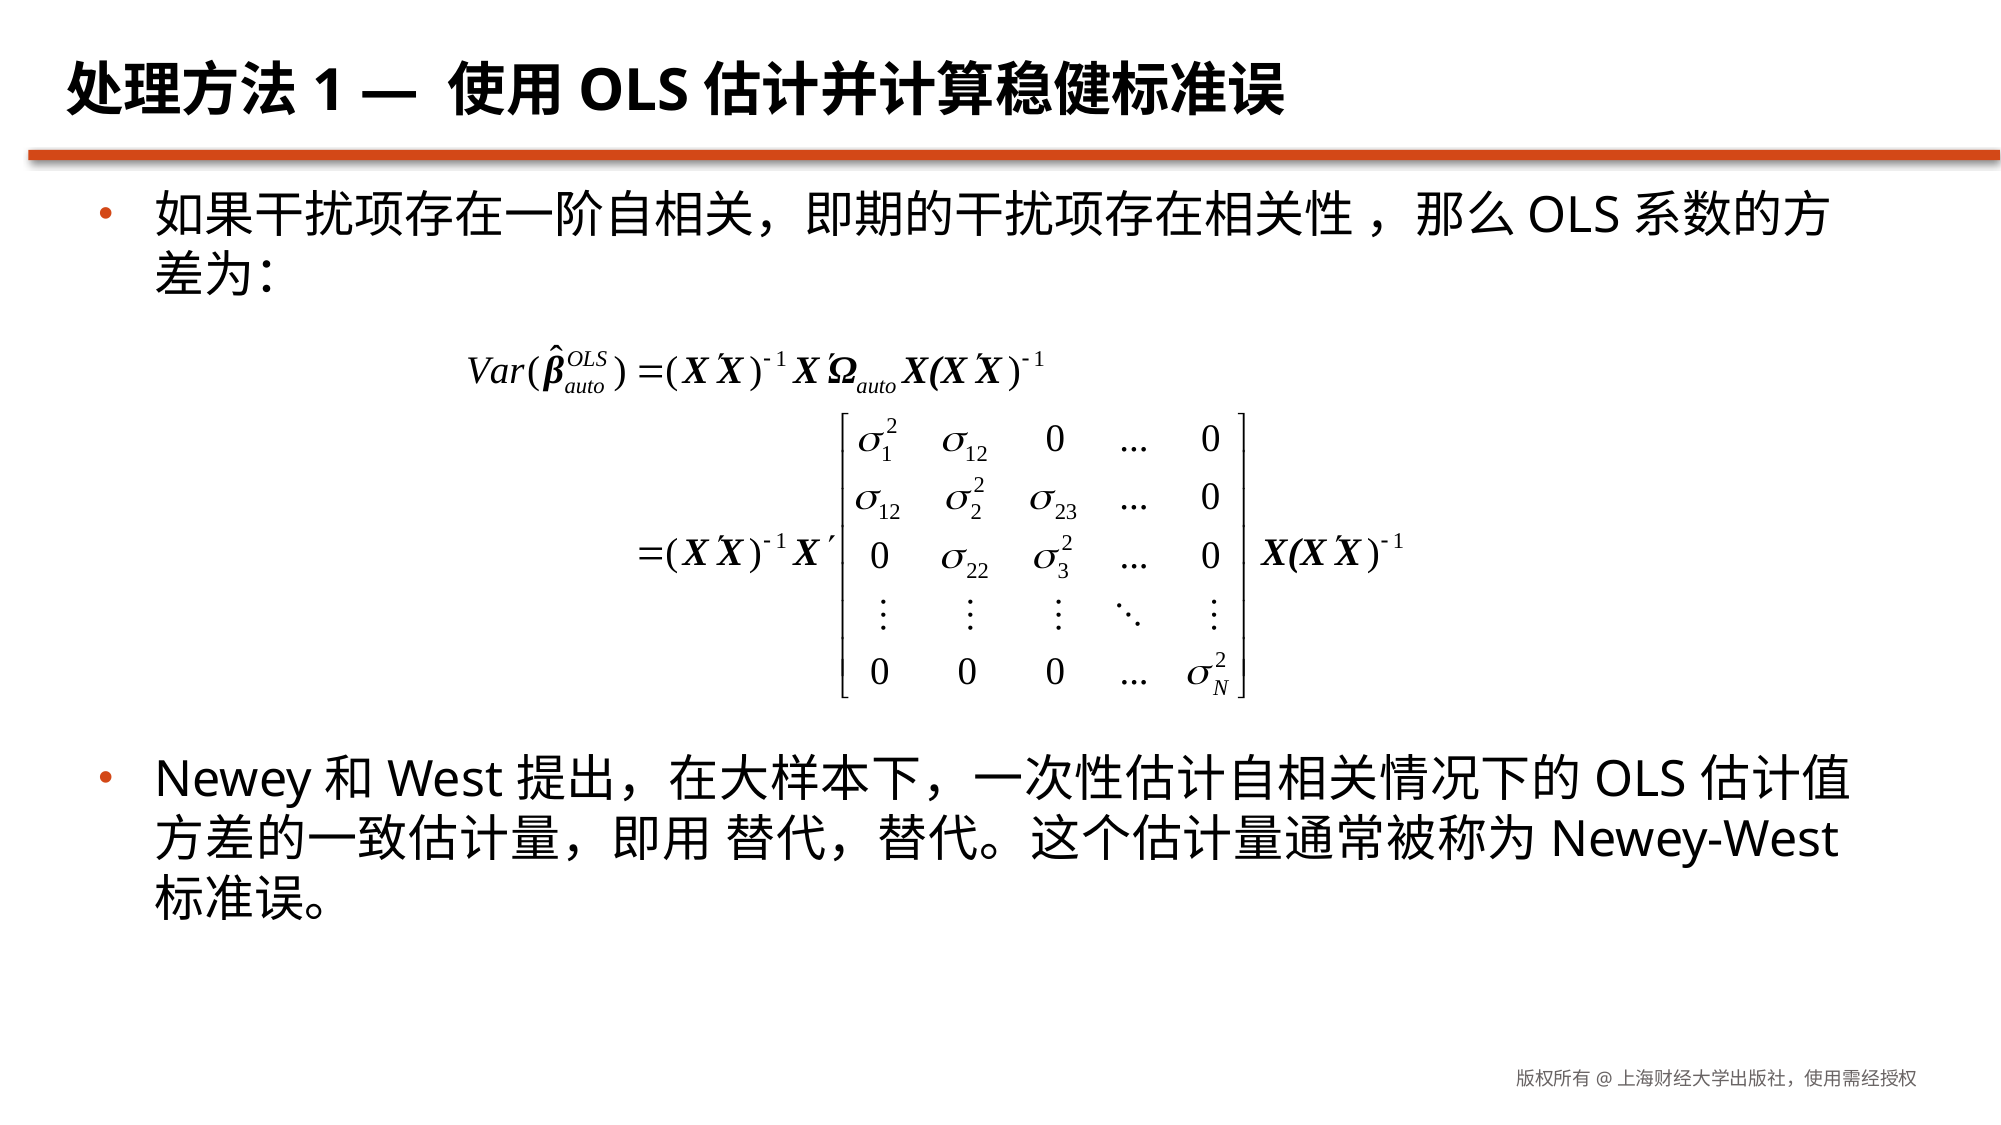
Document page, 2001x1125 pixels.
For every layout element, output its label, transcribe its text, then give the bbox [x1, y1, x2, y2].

text_box [0, 0, 2000, 75]
title 处理方法1 — 使用OLS估计并计算稳健标准误 [50, 75, 1825, 138]
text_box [463, 336, 1412, 708]
footer 版权所有@上海财经大学出版社，使用需经授权 [1483, 1046, 1950, 1109]
